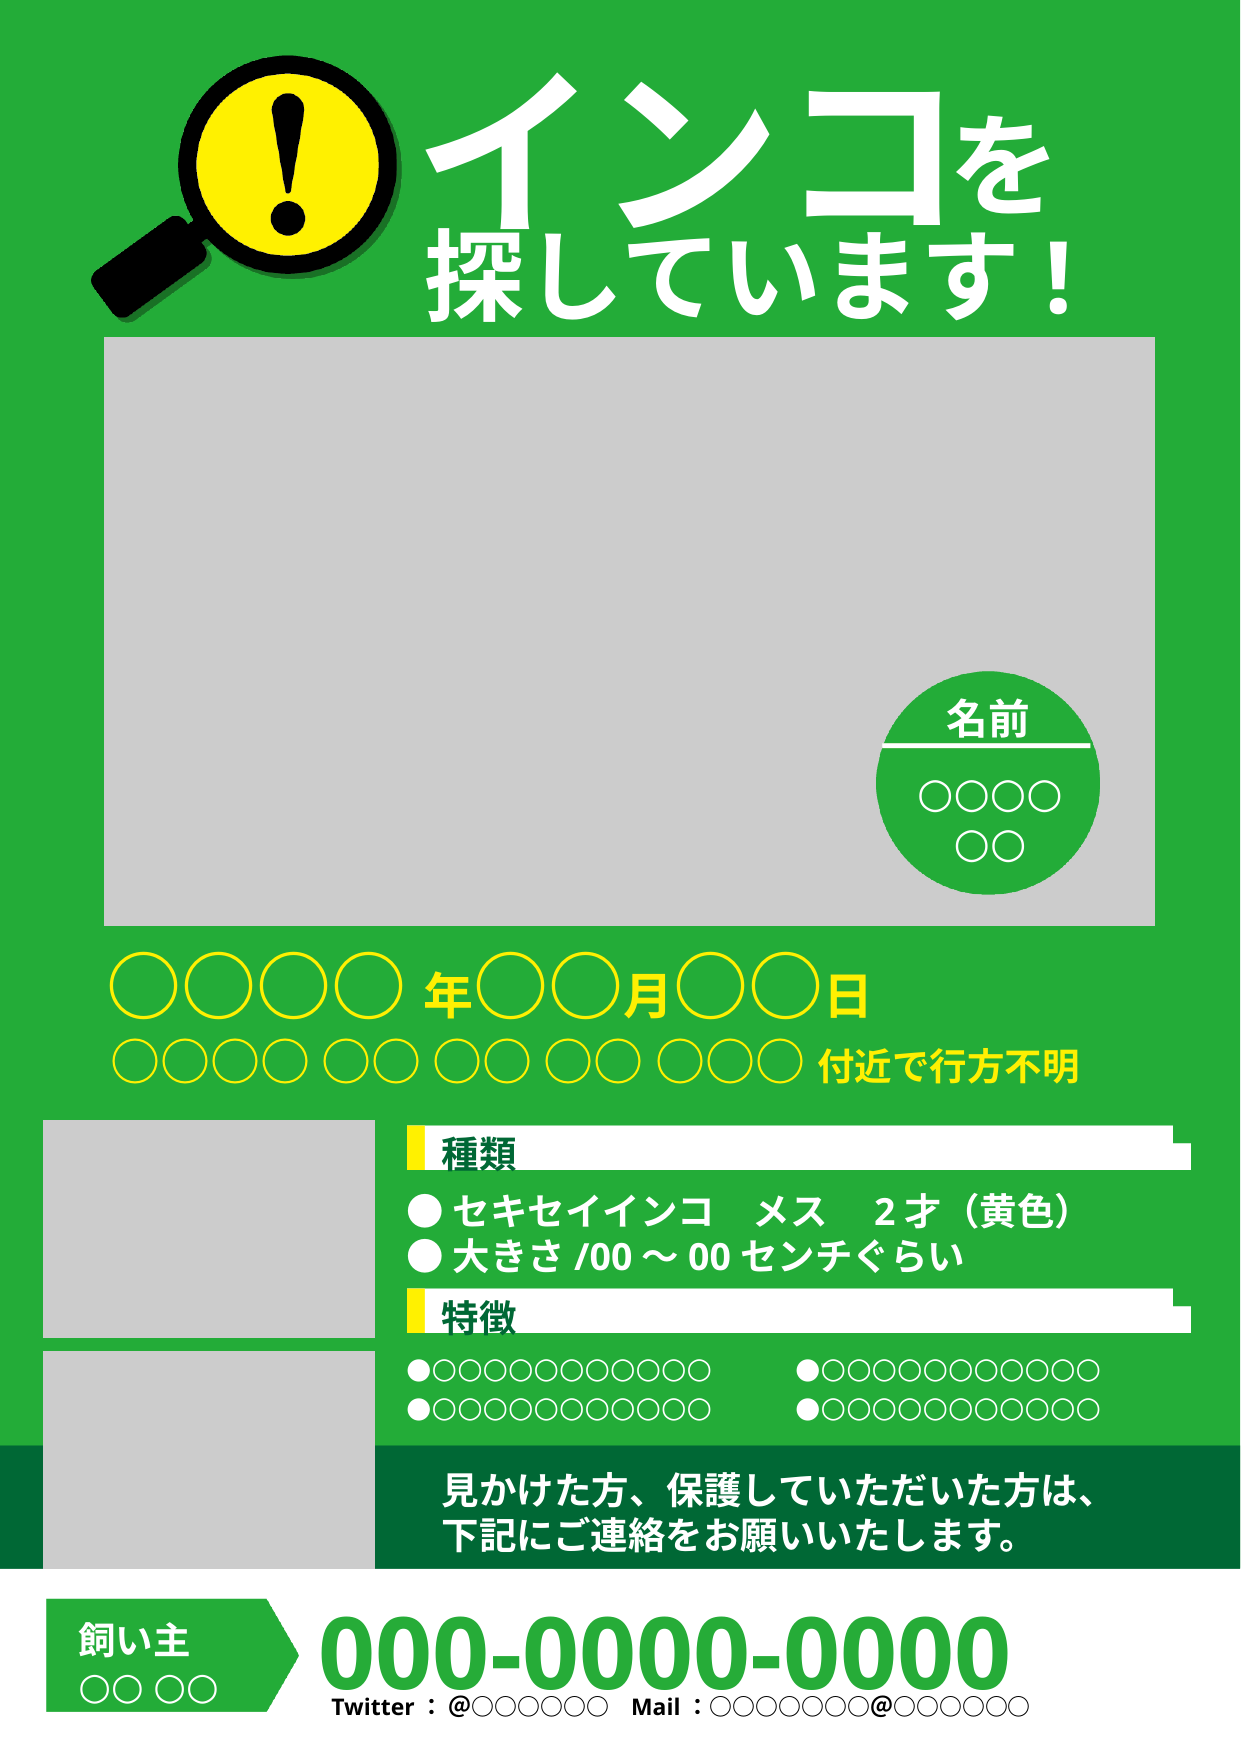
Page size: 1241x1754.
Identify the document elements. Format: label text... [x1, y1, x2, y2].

picture [46, 1598, 299, 1712]
text_box ○○○○年○○月○○日 [91, 932, 1058, 1038]
text_box インコ [399, 31, 1241, 266]
text_box 飼い主 ○○ ○○ [63, 1609, 303, 1715]
text_box Twitter： ＠○○○○○○ Mail：○○○○○○○＠○○○○○○ [316, 1684, 1050, 1754]
text_box 種類 [426, 1170, 650, 1180]
text_box 探しています! [409, 201, 1241, 342]
text_box 000-0000-0000 [303, 1576, 1194, 1717]
text_box ●○○○○○○○○○○○ ●○○○○○○○○○○○ [391, 1337, 780, 1431]
text_box 特徴 [426, 1333, 650, 1337]
text_box ●○○○○○○○○○○○ ●○○○○○○○○○○○ [780, 1337, 1201, 1431]
text_box 見かけた方、保護していただいた方は、 下記にご連絡をお願いいたします。 [426, 1459, 1211, 1565]
text_box ●セキセイインコ メス 2才（黄色） ●大きさ/00〜00センチぐらい [391, 1180, 1239, 1286]
text_box を [933, 97, 1139, 201]
picture [0, 0, 1241, 1569]
text_box ○○○○ ○○ ○○ ○○ ○○○付近で行方不明 [95, 1022, 1187, 1098]
